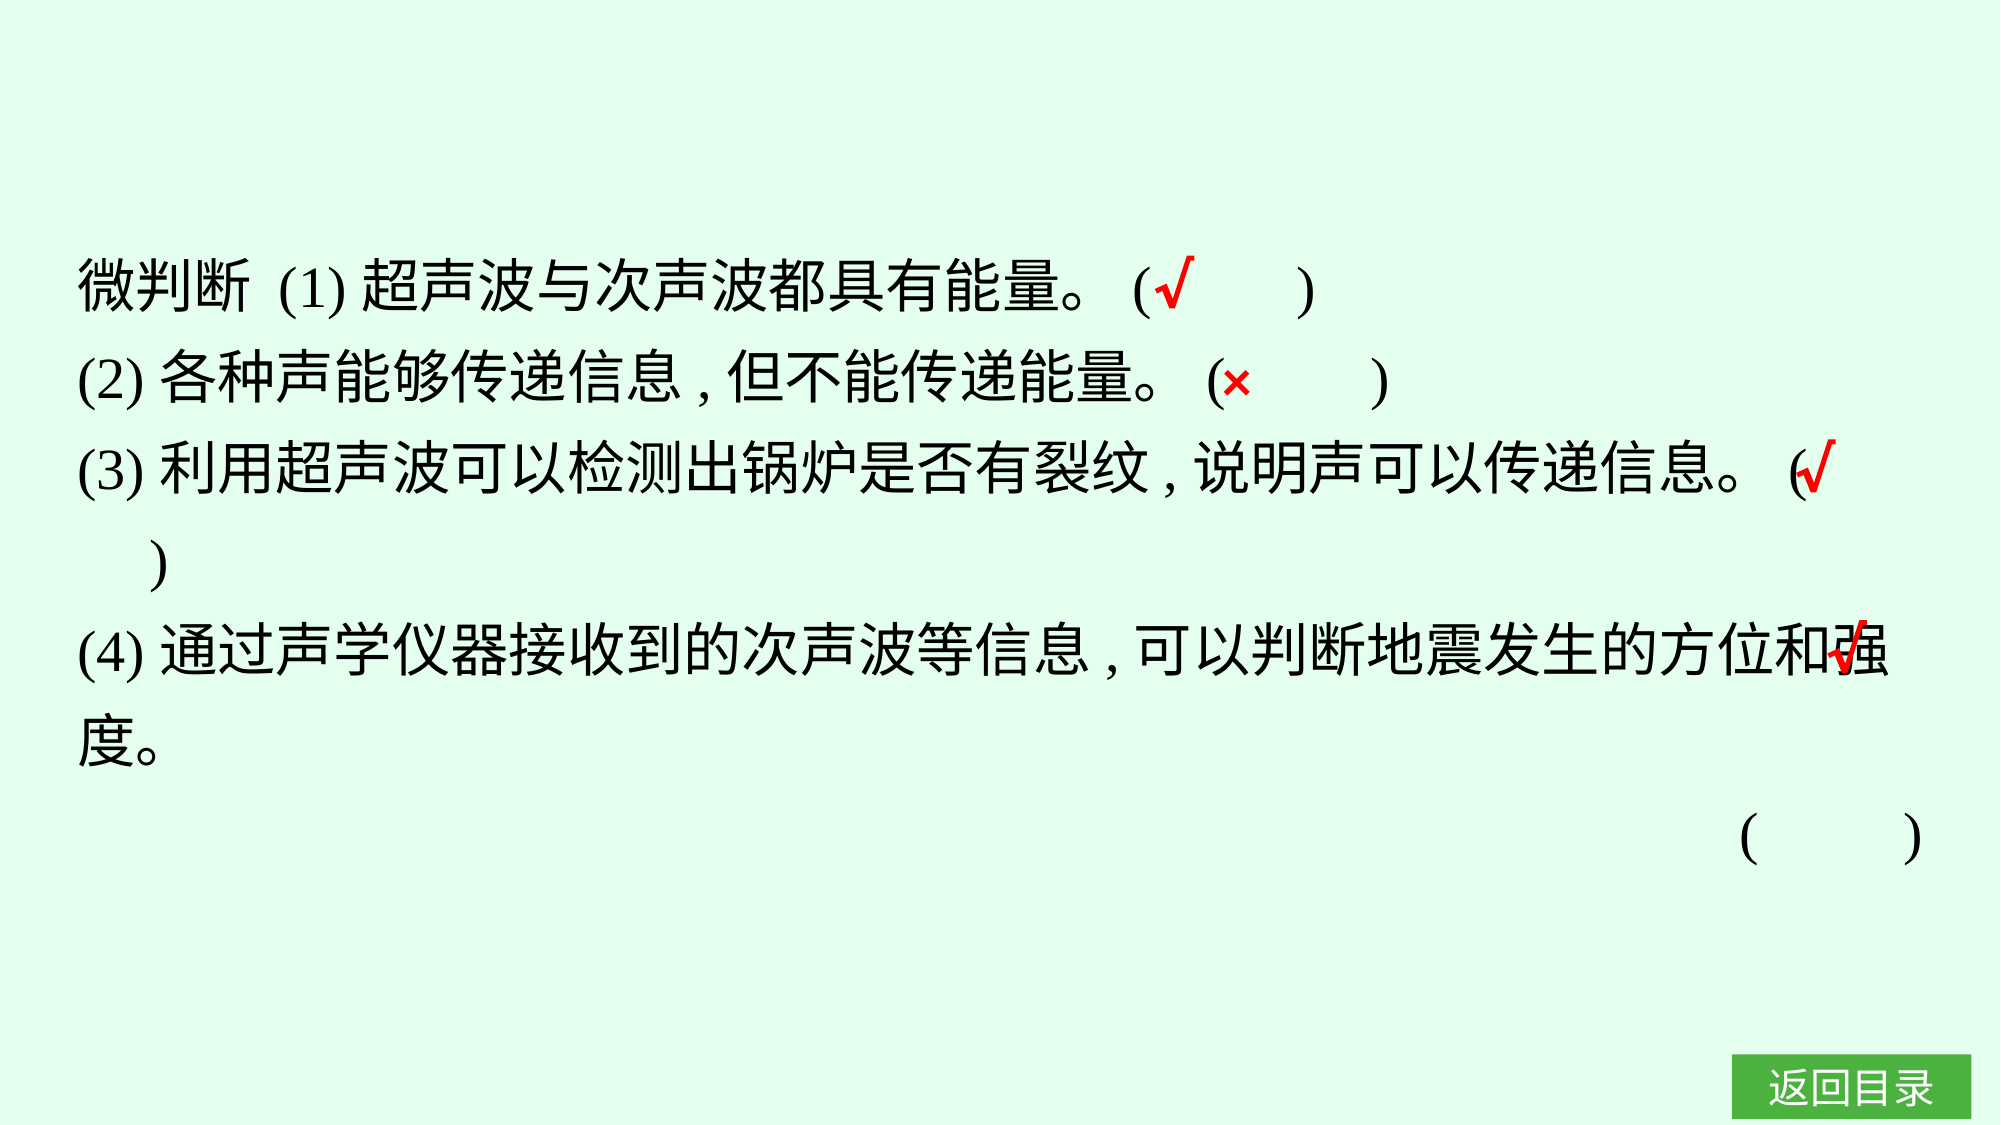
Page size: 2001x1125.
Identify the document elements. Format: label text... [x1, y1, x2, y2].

text_box 微判断 (1)超声波与次声波都具有能量。( ) (2)各种声能够传递信息,但不能传递能量。( ) (3)利用超声波可以检测出锅炉是否有裂纹,说明声可以传递信息。( ) (4)通过声学仪器接收到的次声波等信息,可以判断地震发生的方位和强度。 ( ) [62, 220, 1938, 873]
text_box √ [1136, 222, 1206, 322]
text_box √ [1809, 587, 1879, 686]
text_box × [1207, 321, 1267, 421]
text_box √ [1778, 406, 1848, 506]
